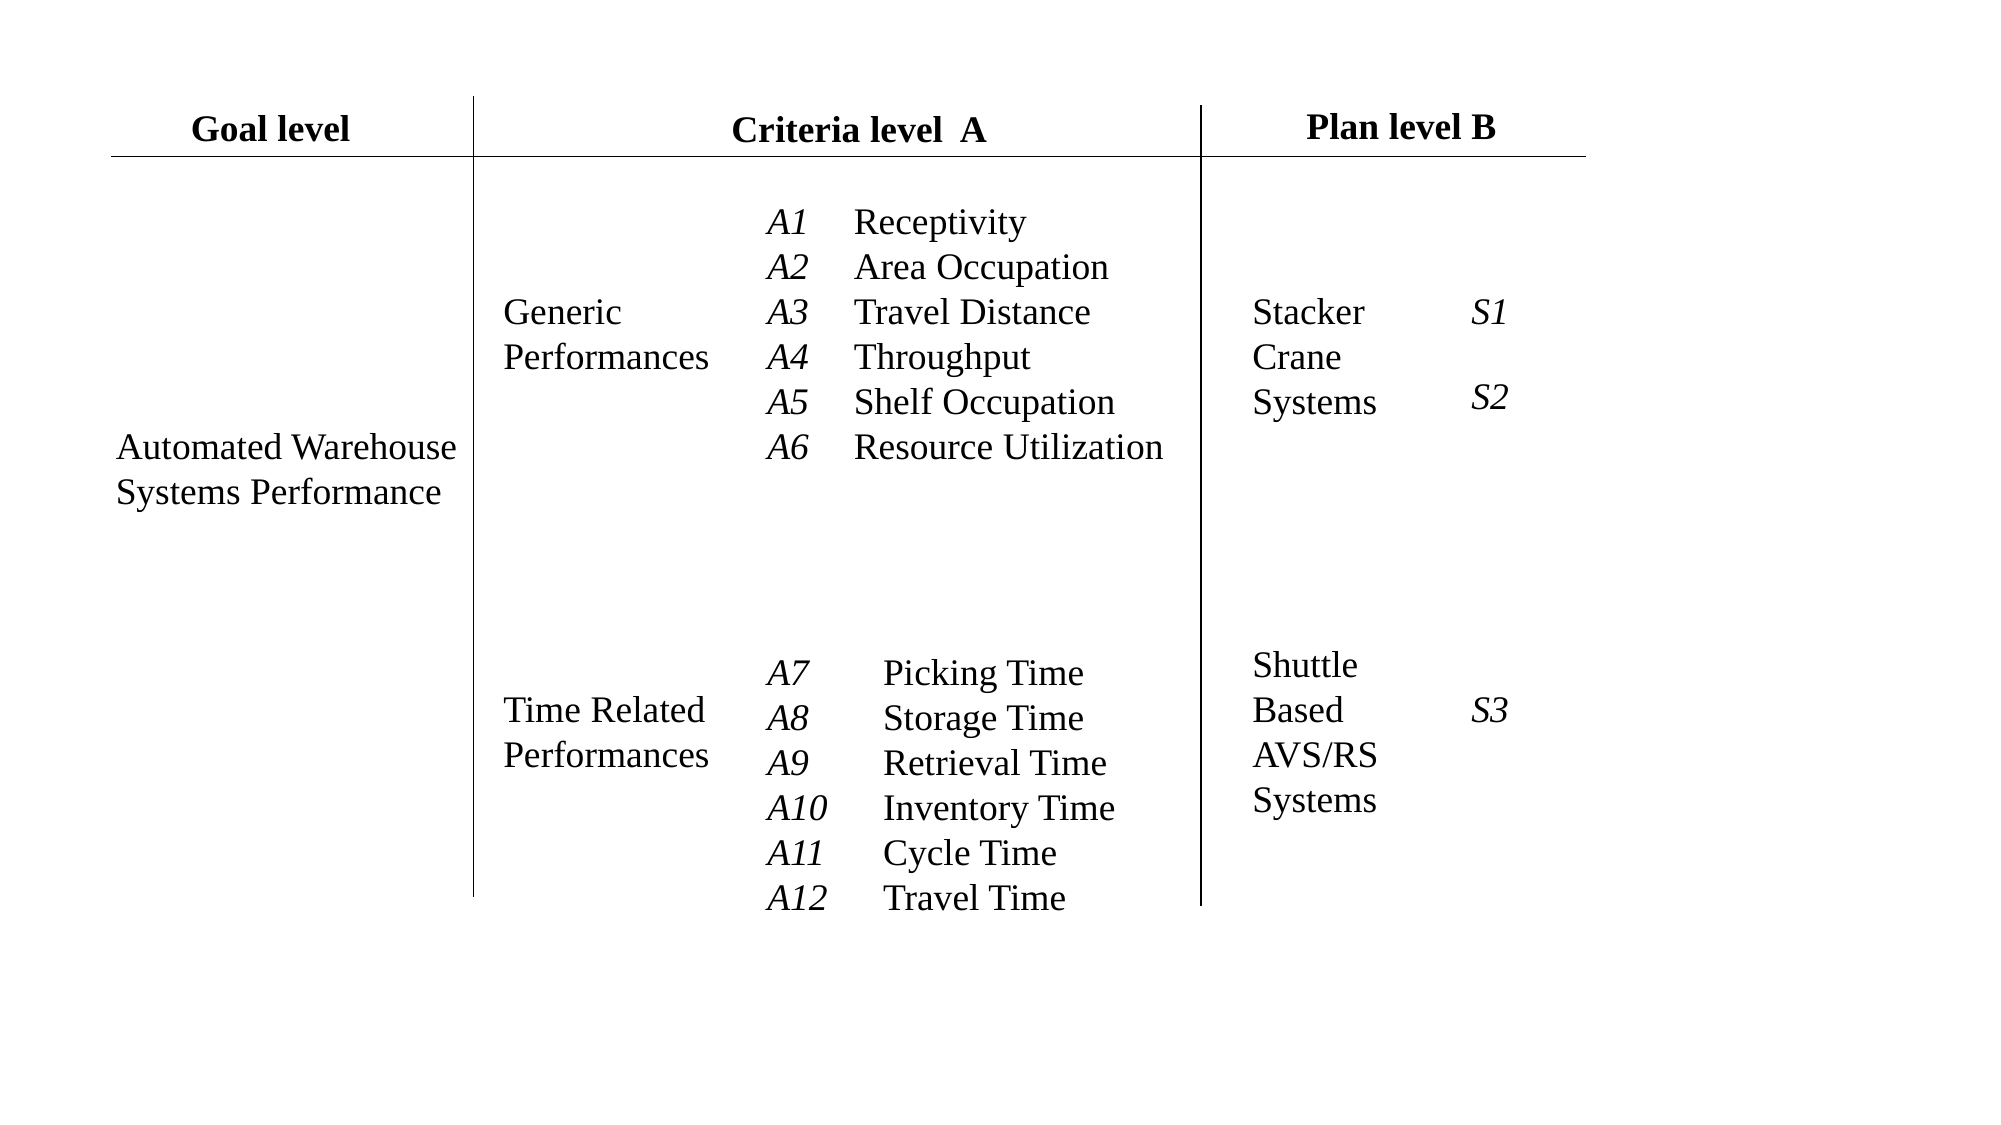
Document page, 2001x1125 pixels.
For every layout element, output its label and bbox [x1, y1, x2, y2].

text_box [100, 94, 1586, 971]
